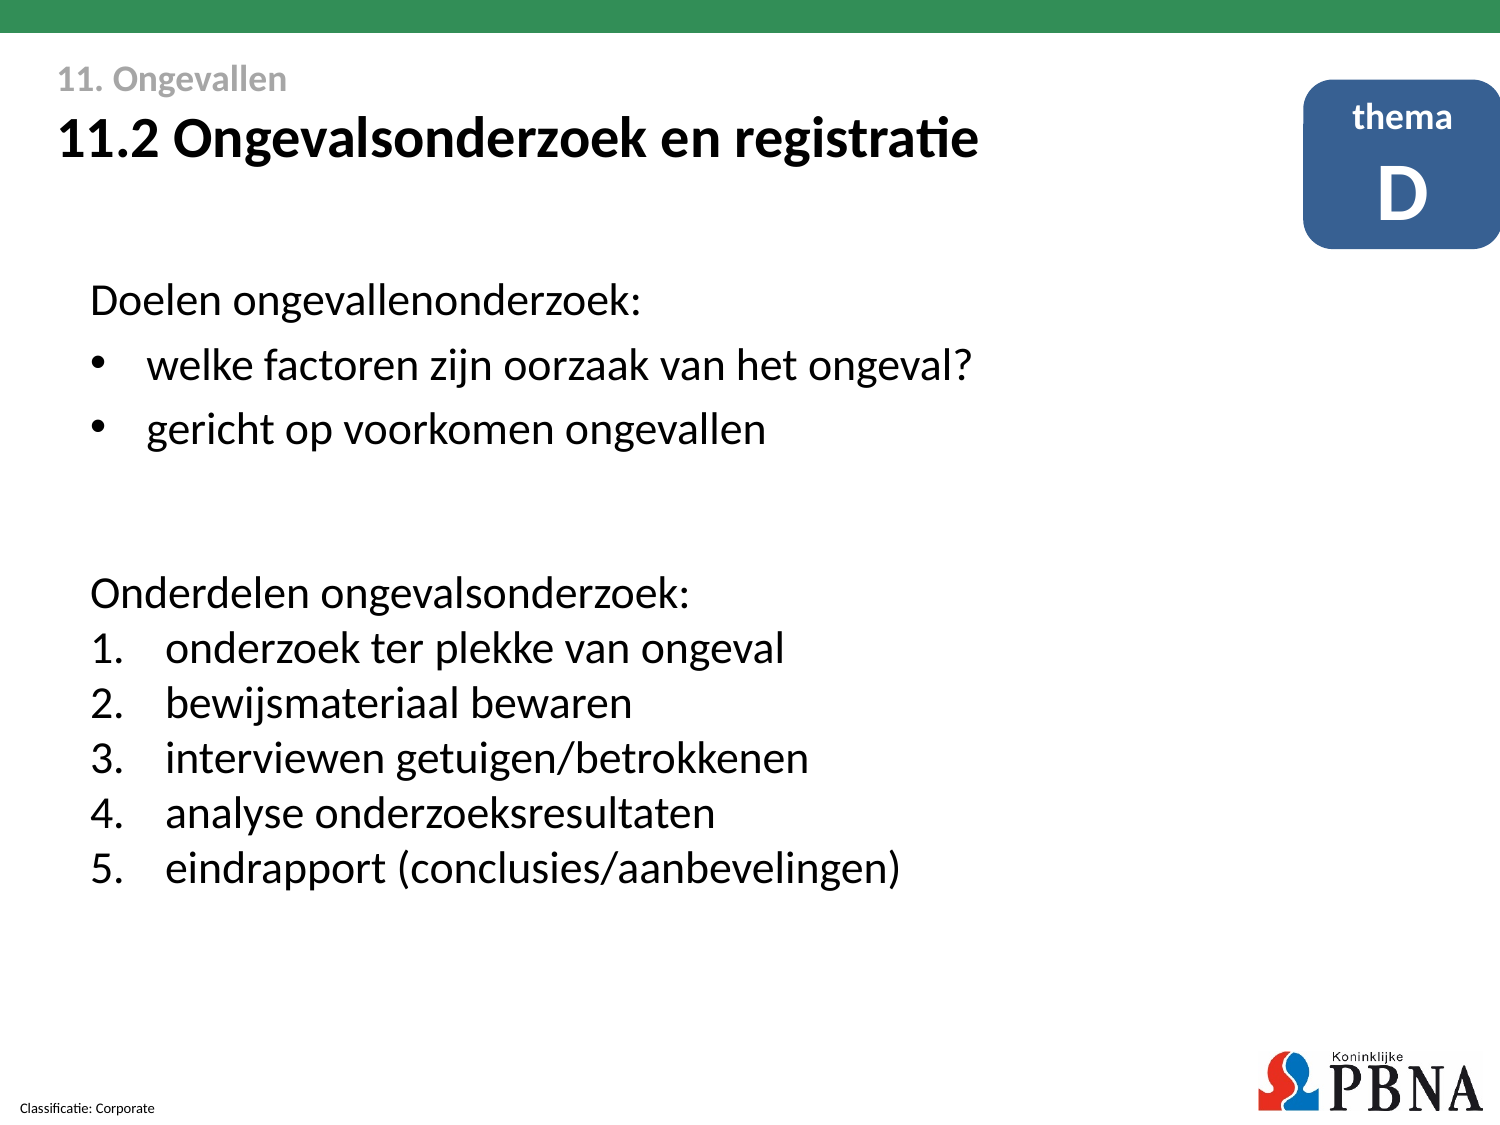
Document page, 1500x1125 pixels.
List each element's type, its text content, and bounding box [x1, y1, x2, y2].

title 11. Ongevallen 11.2 Ongevalsonderzoek en registratie [41, 46, 1392, 234]
picture [1257, 1051, 1483, 1112]
text_box thema D [1303, 79, 1500, 250]
list Doelen ongevallenonderzoek: welke factoren zijn oorzaak van het ongeval? gericht op voorkomen ongevallen Onderdelen ongevalsonderzoek: onderzoek ter plekke van ongeval bewijsmateriaal bewaren interviewen getuigen/betrokkenen analyse onderzoeksresultaten eindrapport (conclusies/aanbevelingen) [75, 262, 1425, 1005]
text_box [0, 0, 1500, 33]
